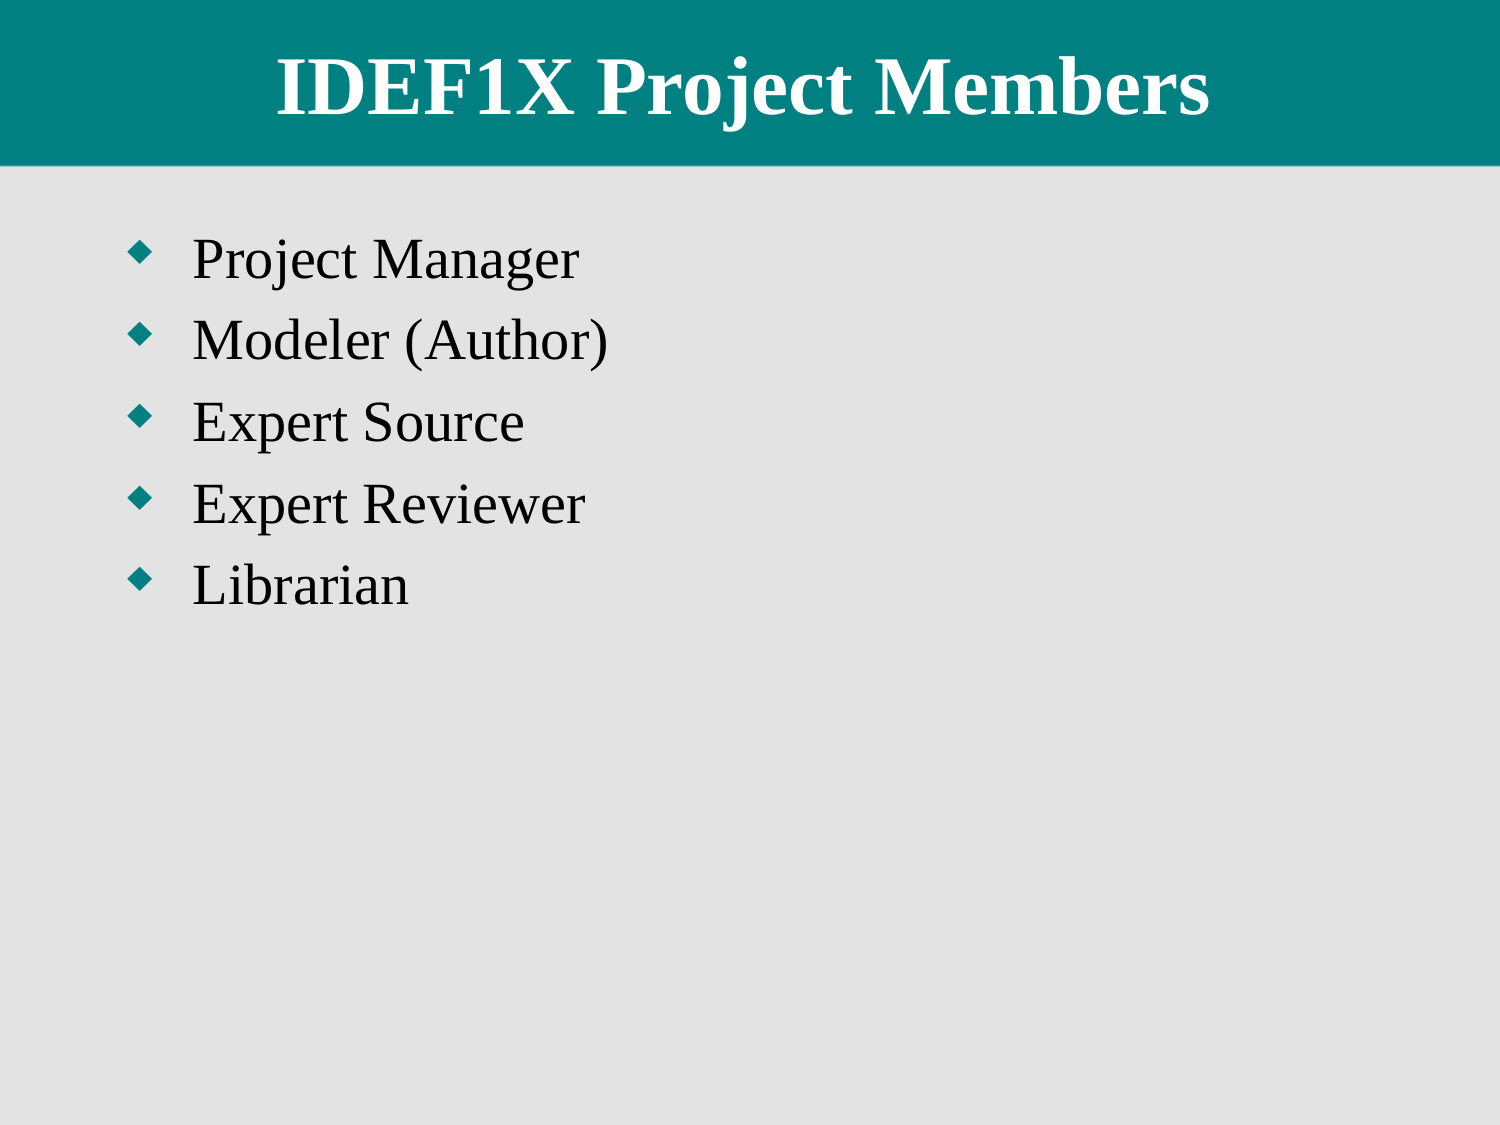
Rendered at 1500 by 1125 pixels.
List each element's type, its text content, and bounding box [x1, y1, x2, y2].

list Project Manager Modeler (Author) Expert Source Expert Reviewer Librarian [111, 211, 1388, 635]
title IDEF1X Project Members [0, 23, 1488, 140]
picture [0, 0, 1500, 1125]
